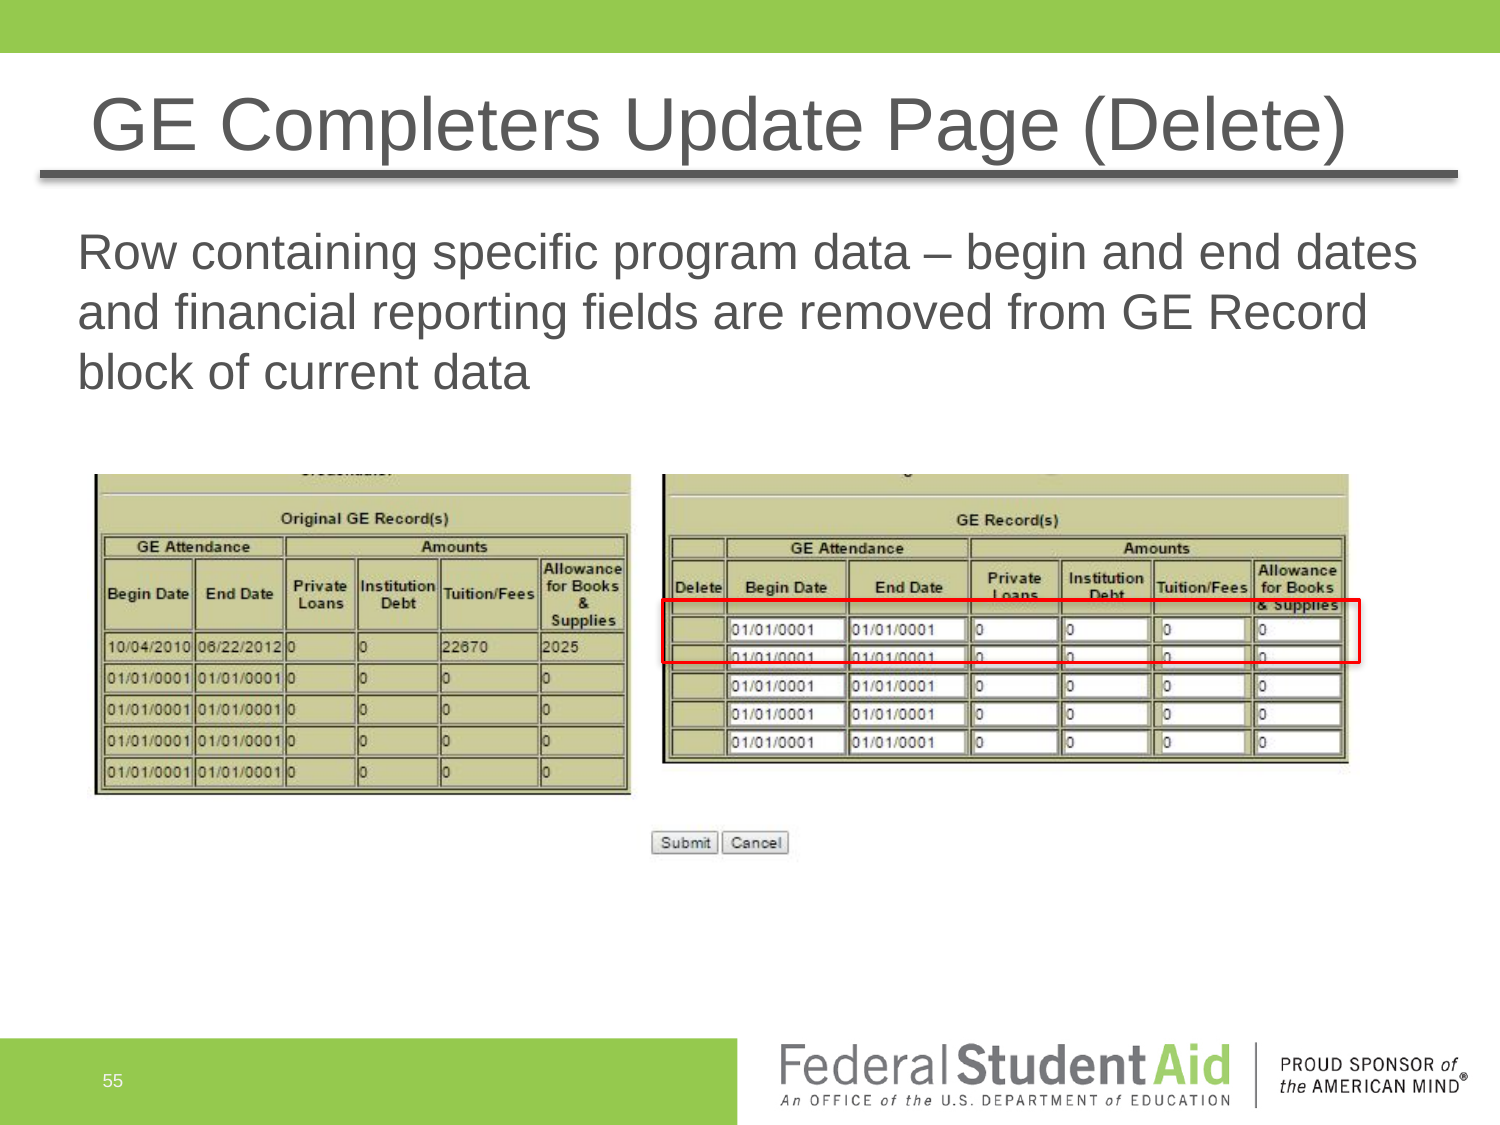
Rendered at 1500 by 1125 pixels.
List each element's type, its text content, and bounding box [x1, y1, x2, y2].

title GE Completers Update Page (Delete) [75, 67, 1479, 175]
picture [87, 474, 1360, 865]
slide_number 55 [87, 1050, 438, 1110]
list Row containing specific program data – begin and end dates and financial reporting fields are removed from GE Record block of current data [62, 212, 1438, 955]
picture [761, 1018, 1488, 1125]
